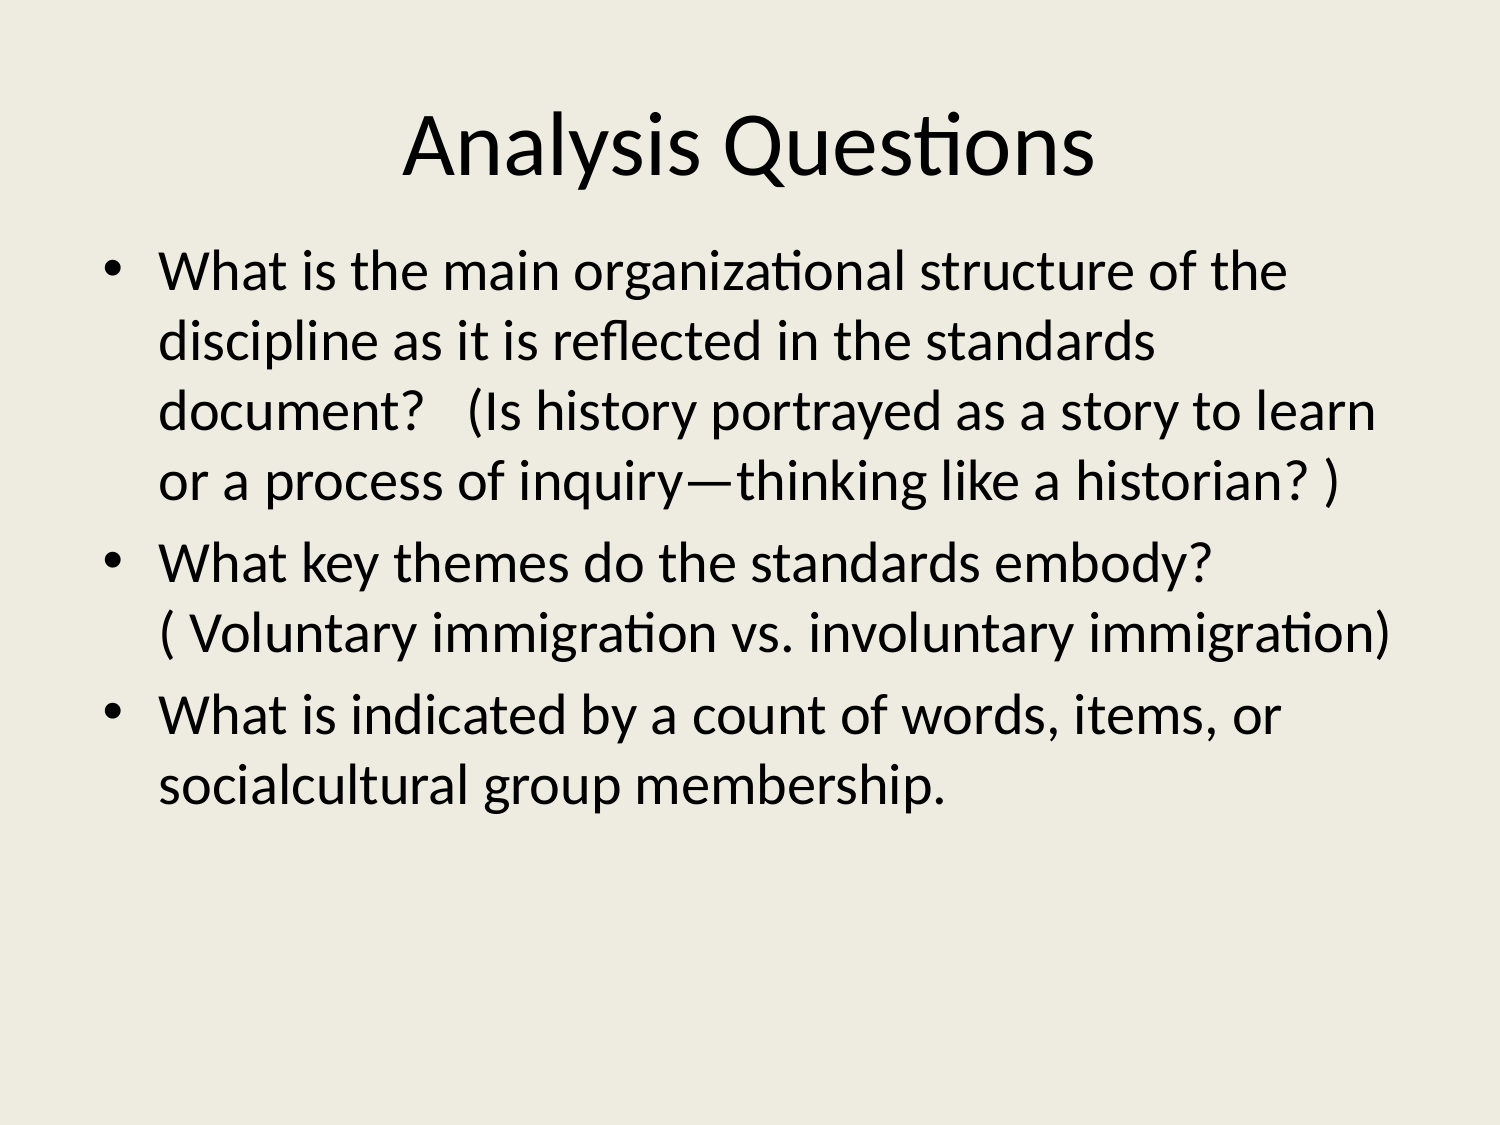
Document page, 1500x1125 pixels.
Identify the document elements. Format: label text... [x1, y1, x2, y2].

title Analysis Questions [75, 45, 1425, 233]
list What is the main organizational structure of the discipline as it is reflected in the standards document? (Is history portrayed as a story to learn or a process of inquiry—thinking like a historian? ) What key themes do the standards embody? ( Voluntary immigration vs. involuntary immigration) What is indicated by a count of words, items, or socialcultural group membership. [87, 224, 1438, 968]
